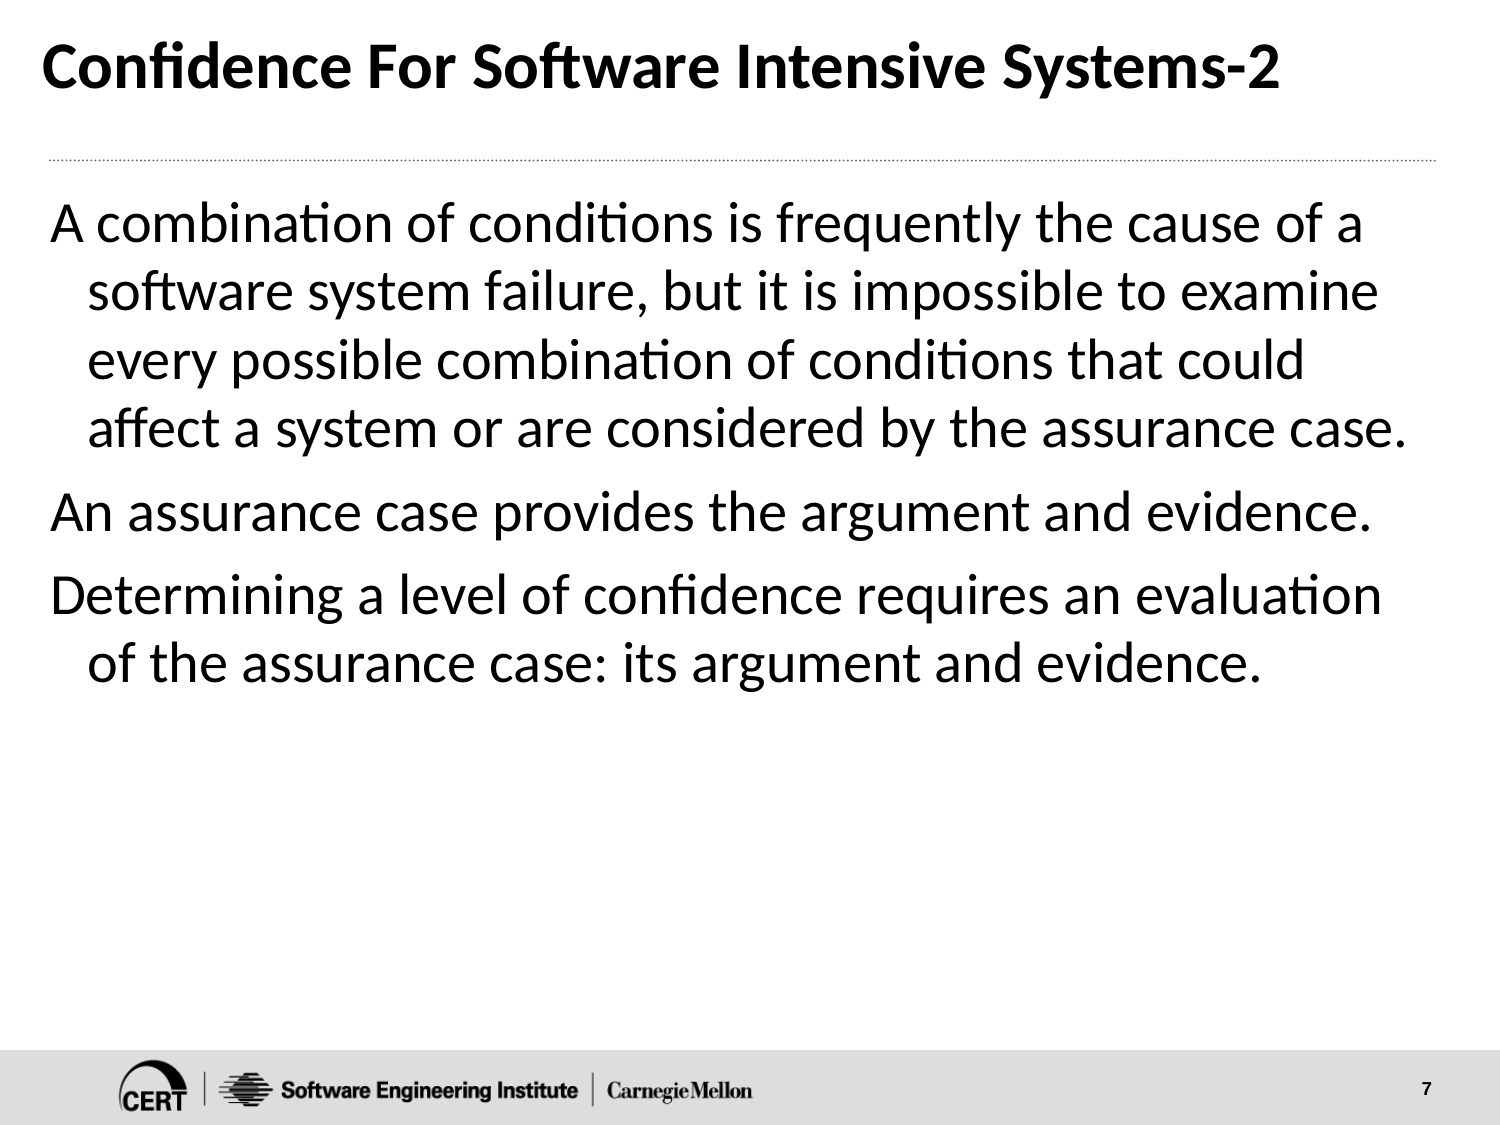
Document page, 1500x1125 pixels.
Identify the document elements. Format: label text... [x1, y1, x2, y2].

picture [102, 1056, 765, 1117]
list A combination of conditions is frequently the cause of a software system failure, but it is impossible to examine every possible combination of conditions that could affect a system or are considered by the assurance case. An assurance case provides the argument and evidence. Determining a level of confidence requires an evaluation of the assurance case: its argument and evidence. [49, 187, 1438, 1001]
title Confidence For Software Intensive Systems-2 [42, 37, 1434, 155]
